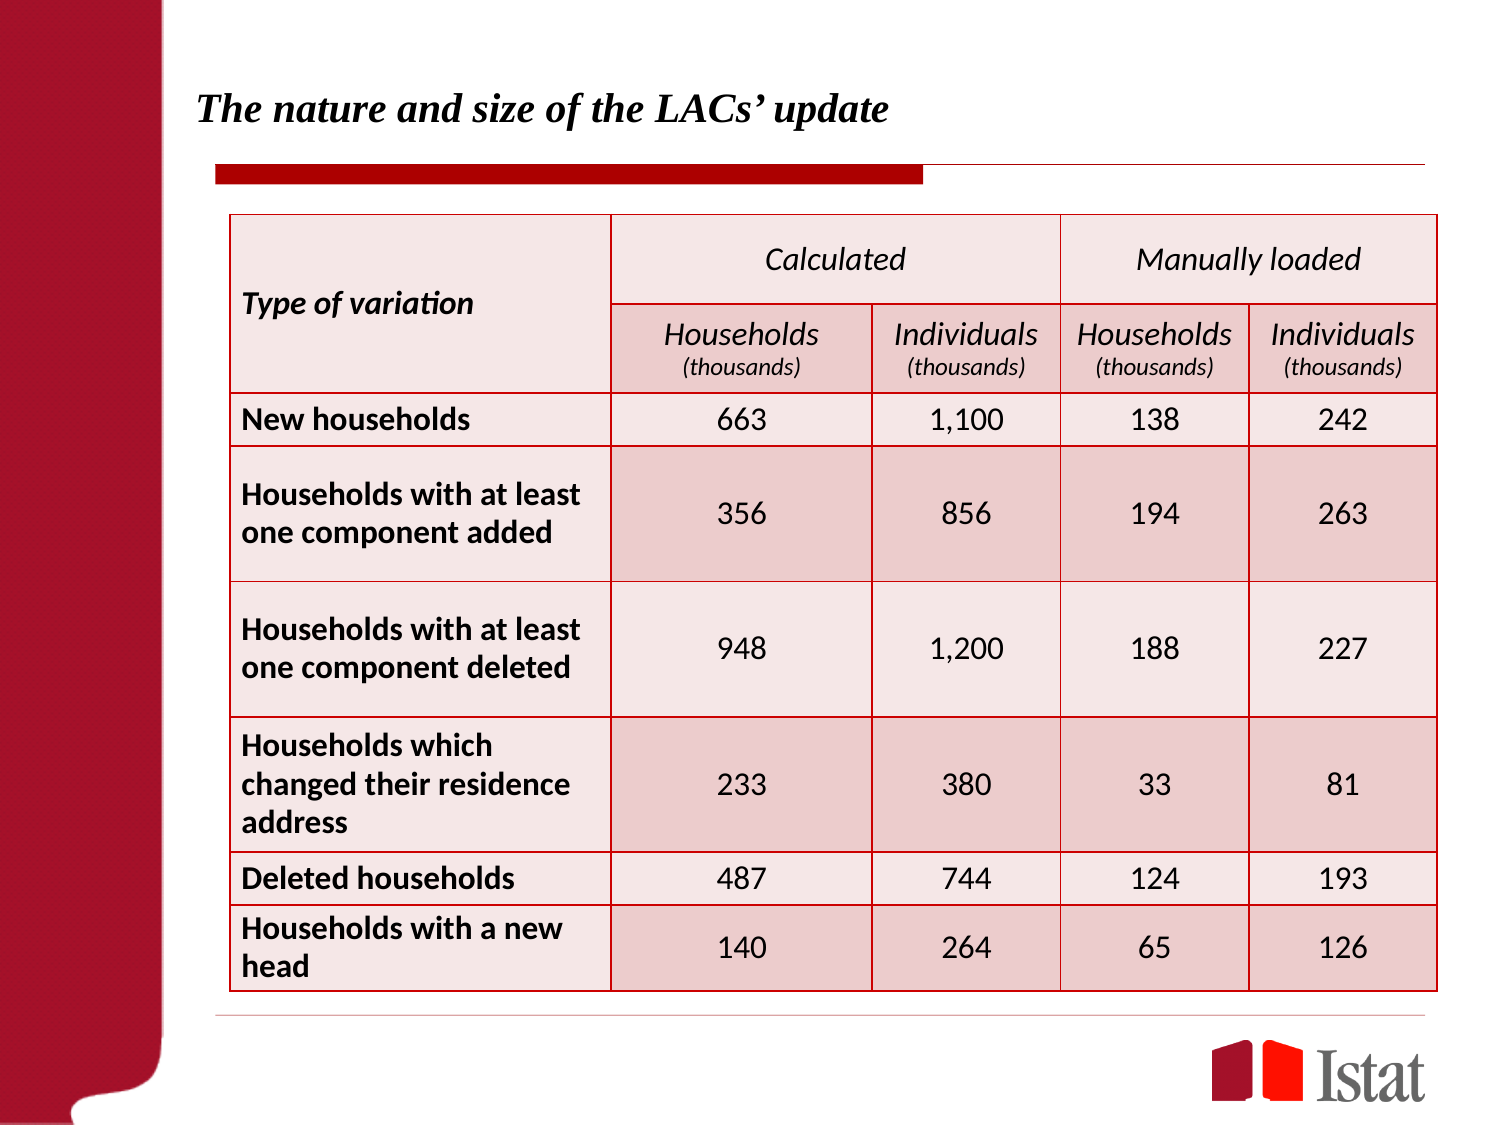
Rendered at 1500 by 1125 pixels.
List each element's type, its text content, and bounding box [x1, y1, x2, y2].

picture [0, 0, 164, 1125]
table_cell 33 [1061, 718, 1248, 851]
table_cell 1,200 [873, 582, 1060, 716]
table_cell 356 [612, 447, 871, 581]
table_header Manually loaded [1061, 215, 1436, 303]
table_cell Households (thousands) [1061, 305, 1248, 392]
title The nature and size of the LACs’ update [180, 45, 1425, 167]
table_cell Households which changed their residence address [231, 718, 610, 851]
table_cell 263 [1250, 447, 1436, 581]
table_cell 194 [1061, 447, 1248, 581]
table_cell New households [231, 394, 610, 445]
table_cell Households with a new head [231, 906, 610, 990]
table_cell 744 [873, 853, 1060, 904]
table_cell Households with at least one component added [231, 447, 610, 581]
table_cell 81 [1250, 718, 1436, 851]
table_cell Deleted households [231, 853, 610, 904]
picture [1212, 1040, 1425, 1102]
table_cell 124 [1061, 853, 1248, 904]
table_cell 380 [873, 718, 1060, 851]
table_cell Individuals (thousands) [873, 305, 1060, 392]
table_cell 188 [1061, 582, 1248, 716]
table_header Calculated [612, 215, 1060, 303]
table_cell 948 [612, 582, 871, 716]
table_cell 138 [1061, 394, 1248, 445]
table_cell Households (thousands) [612, 305, 871, 392]
table_cell 663 [612, 394, 871, 445]
table_cell 65 [1061, 906, 1248, 990]
table_cell 126 [1250, 906, 1436, 990]
table_cell 856 [873, 447, 1060, 581]
table_header Type of variation [231, 215, 610, 392]
table_cell 487 [612, 853, 871, 904]
table_cell 233 [612, 718, 871, 851]
table_cell 1,100 [873, 394, 1060, 445]
table_cell 193 [1250, 853, 1436, 904]
table_cell 140 [612, 906, 871, 990]
table_cell 242 [1250, 394, 1436, 445]
table_cell Individuals (thousands) [1250, 305, 1436, 392]
table_cell Households with at least one component deleted [231, 582, 610, 716]
table_cell 264 [873, 906, 1060, 990]
table_cell 227 [1250, 582, 1436, 716]
